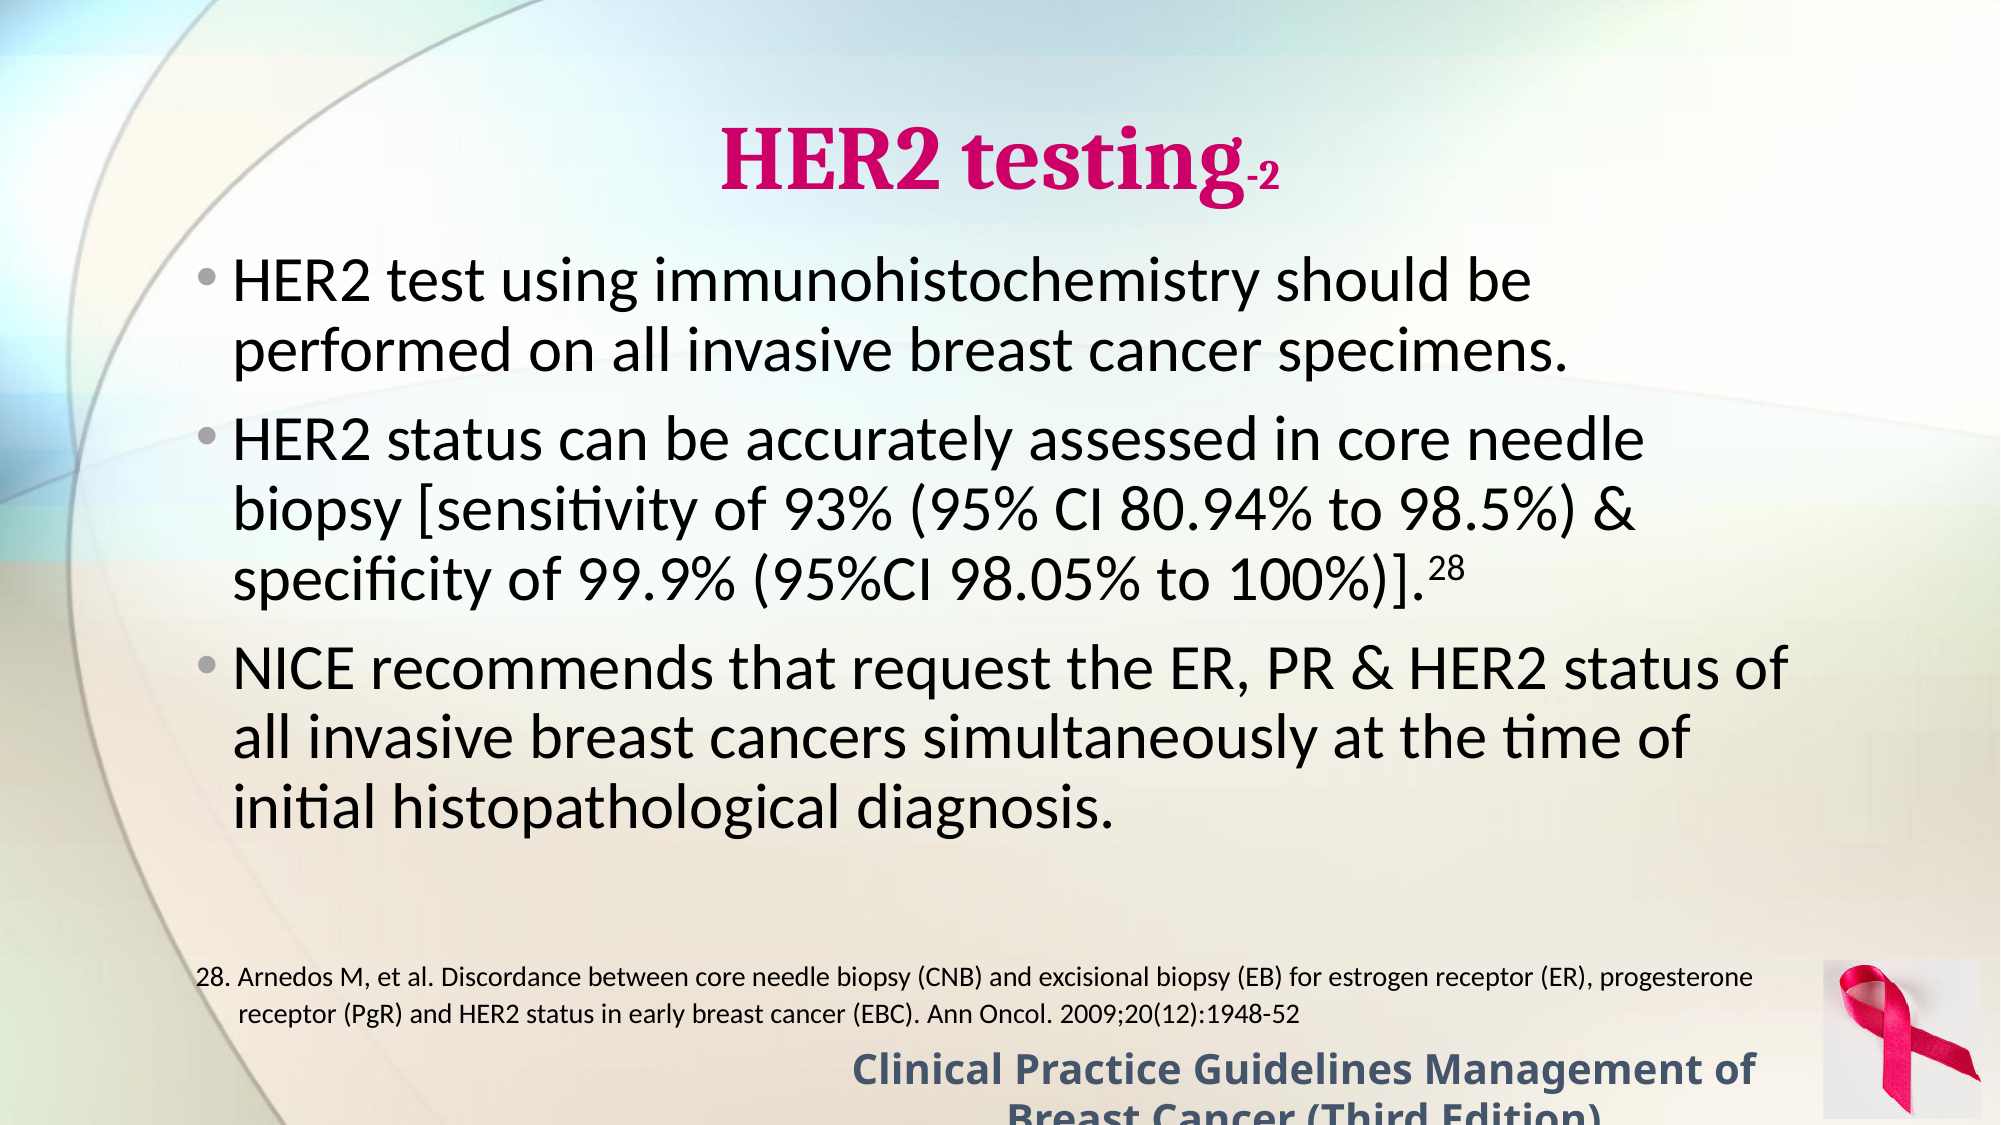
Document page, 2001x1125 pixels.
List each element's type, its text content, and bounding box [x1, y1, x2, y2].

text_box HER2 testing-2 [249, 41, 1750, 263]
picture [0, 0, 2001, 1125]
text_box Clinical Practice Guidelines Management of Breast Cancer (Third Edition) [788, 1035, 1820, 1125]
list HER2 test using immunohistochemistry should be performed on all invasive breast cancer specimens. HER2 status can be accurately assessed in core needle biopsy [sensitivity of 93% (95% CI 80.94% to 98.5%) & specificity of 99.9% (95%CI 98.05% to 100%)].28 NICE recommends that request the ER, PR & HER2 status of all invasive breast cancers simultaneously at the time of initial histopathological diagnosis. 28. Arnedos M, et al. Discordance between core needle biopsy (CNB) and excisional biopsy (EB) for estrogen receptor (ER), progesterone receptor (PgR) and HER2 status in early breast cancer (EBC). Ann Oncol. 2009;20(12):1948-52 [180, 237, 1824, 1043]
